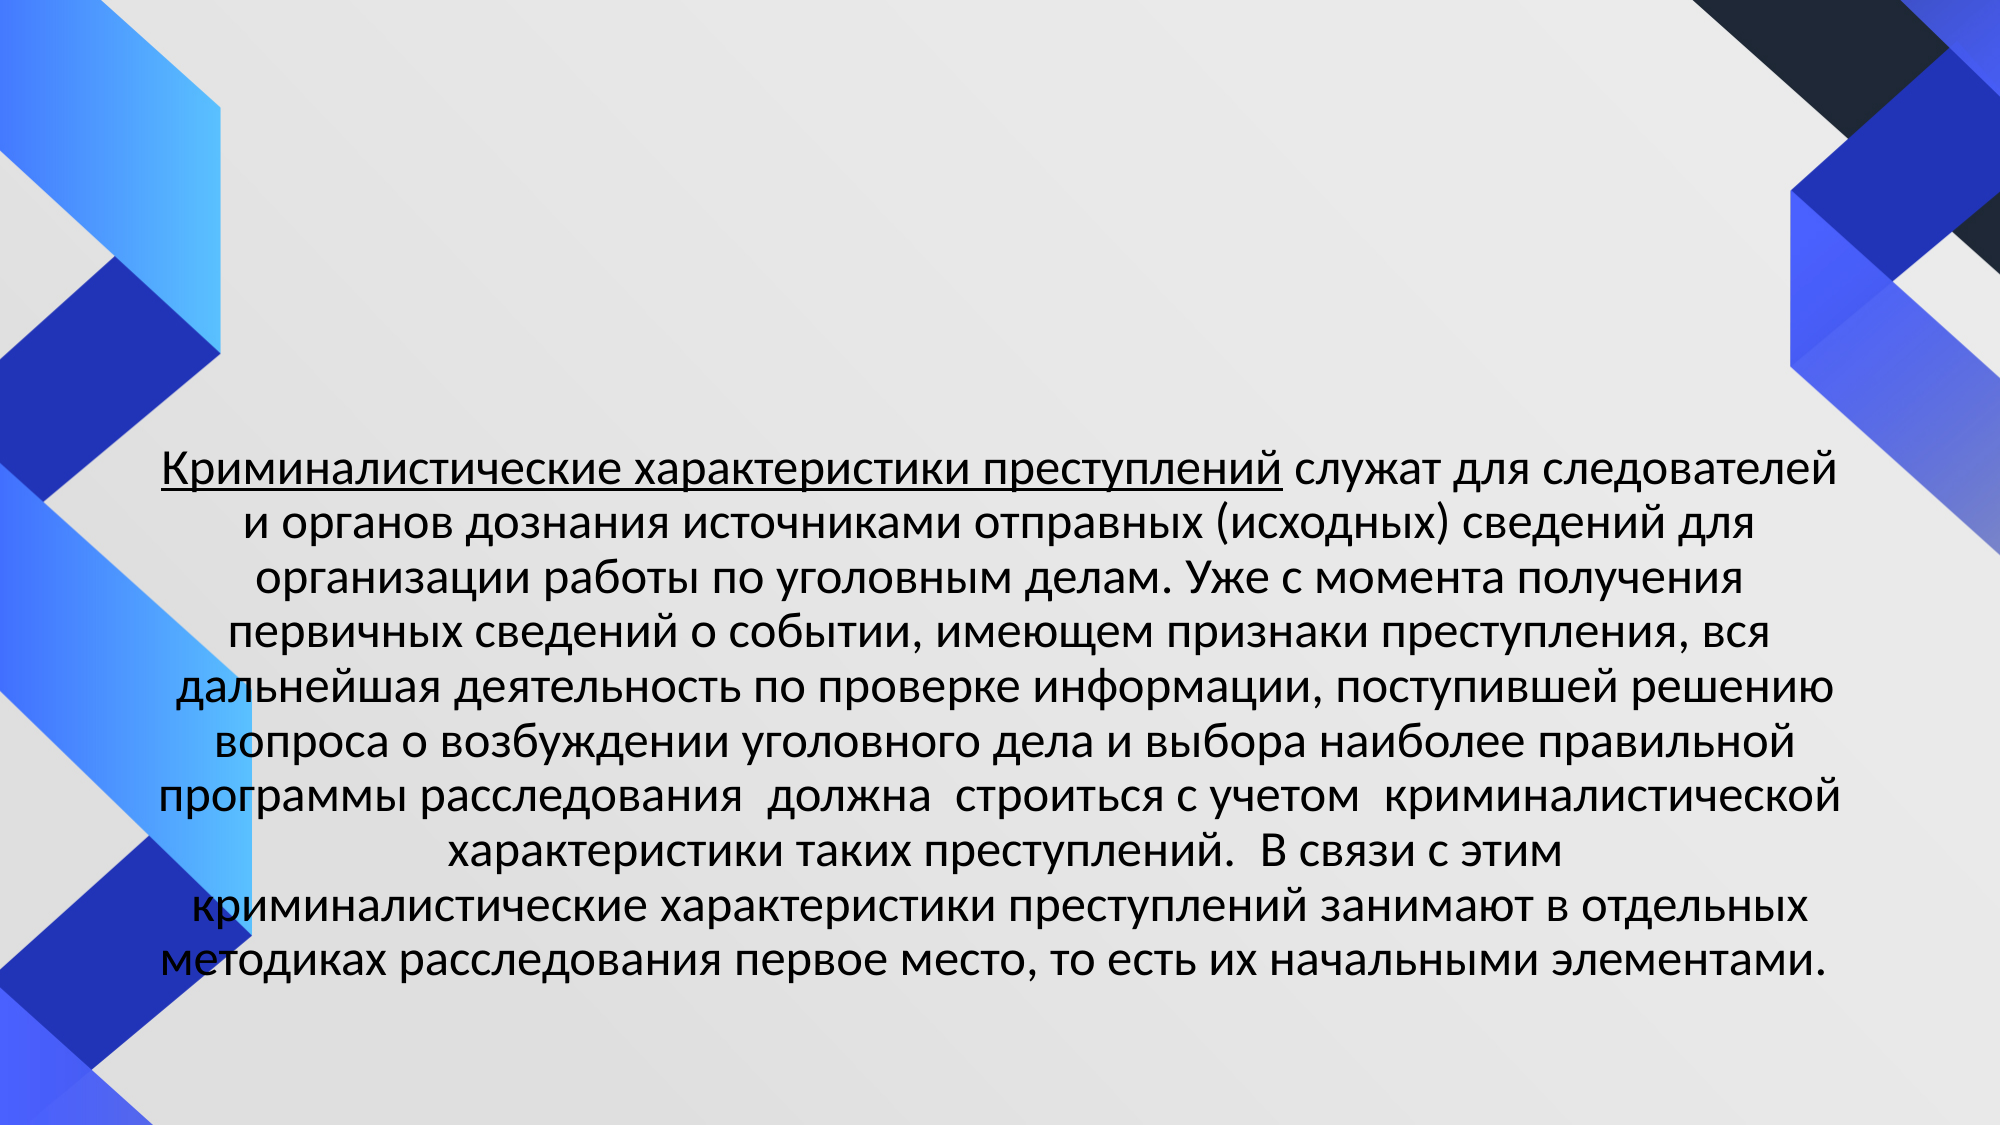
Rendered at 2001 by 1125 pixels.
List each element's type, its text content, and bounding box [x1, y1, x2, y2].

picture [0, 0, 2000, 1125]
list Криминалистические характеристики преступлений служат для следователей и органов дознания источниками отправных (исходных) сведений для организации работы по уголовным делам. Уже с момента получения первичных сведений о событии, имеющем признаки преступления, вся дальнейшая деятельность по проверке информации, поступившей решению вопроса о возбуждении уголовного дела и выбора наиболее правильной программы расследования должна строиться с учетом криминалистической характеристики таких преступлений. В связи с этим криминалистические характеристики преступлений занимают в отдельных методиках расследования первое место, то есть их начальными элементами. [137, 299, 1863, 1014]
